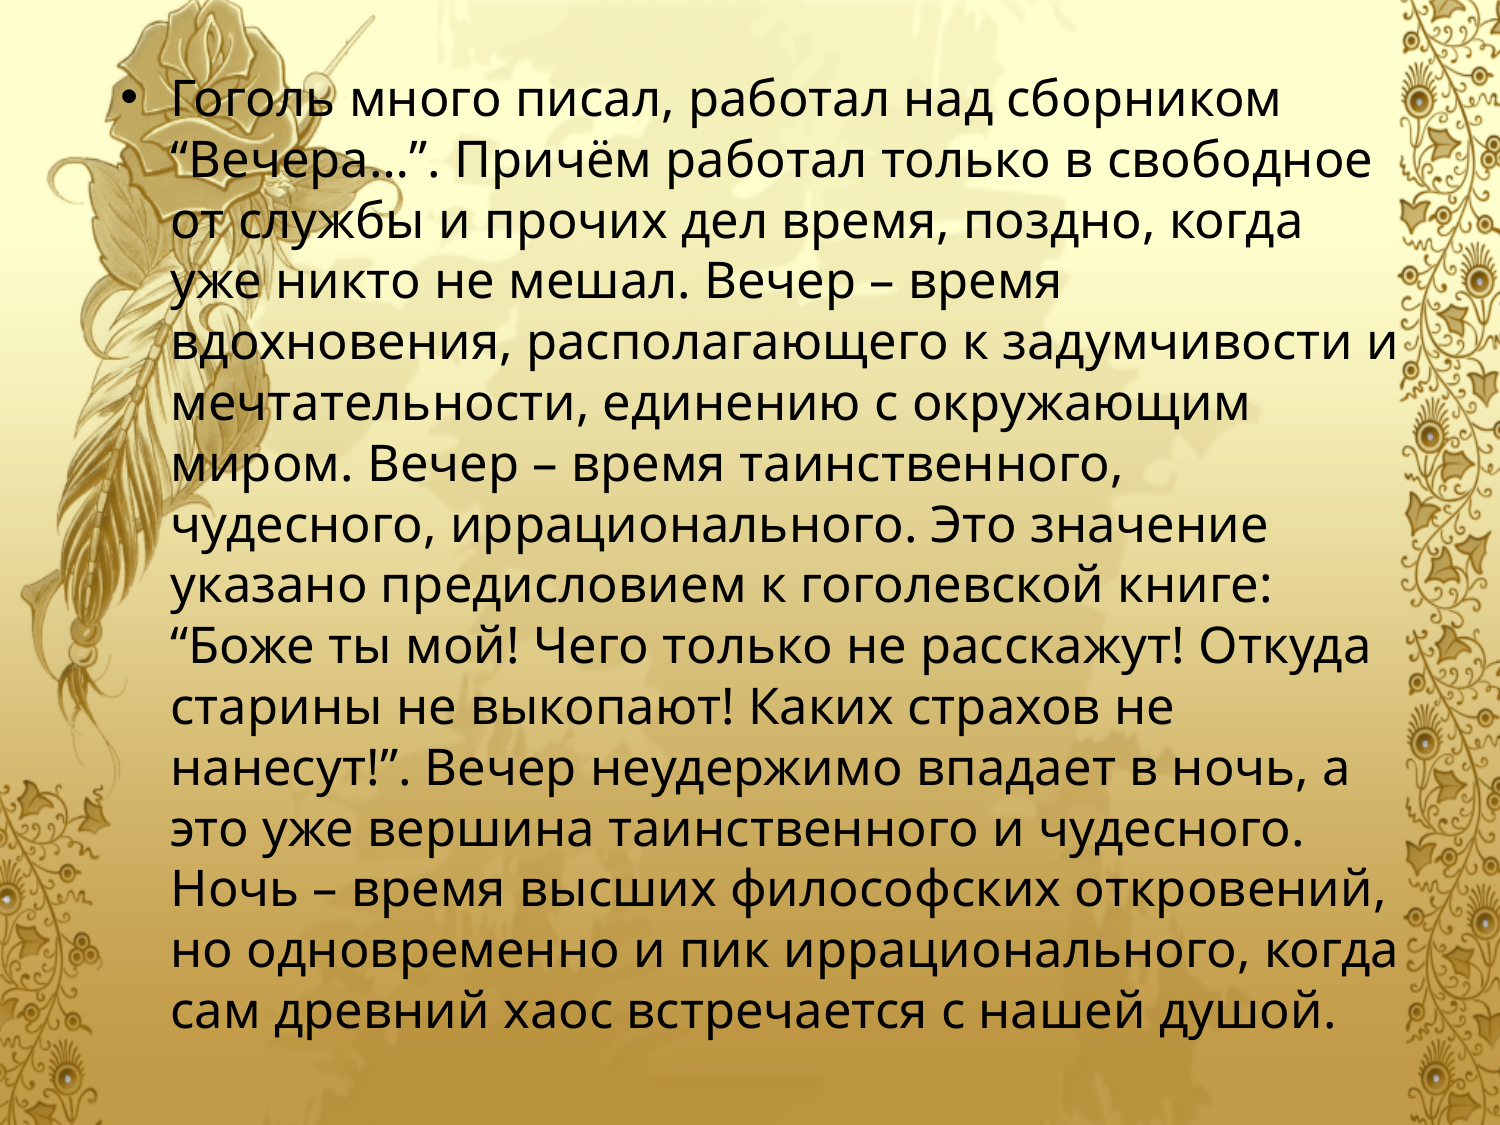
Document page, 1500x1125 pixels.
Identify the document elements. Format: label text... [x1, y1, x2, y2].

picture [0, 0, 1500, 1125]
list Гоголь много писал, работал над сборником “Вечера…”. Причём работал только в свободное от службы и прочих дел время, поздно, когда уже никто не мешал. Вечер – время вдохновения, располагающего к задумчивости и мечтательности, единению с окружающим миром. Вечер – время таинственного, чудесного, иррационального. Это значение указано предисловием к гоголевской книге: “Боже ты мой! Чего только не расскажут! Откуда старины не выкопают! Каких страхов не нанесут!”. Вечер неудержимо впадает в ночь, а это уже вершина таинственного и чудесного. Ночь – время высших философских откровений, но одновременно и пик иррационального, когда сам древний хаос встречается с нашей душой. [105, 58, 1419, 1079]
